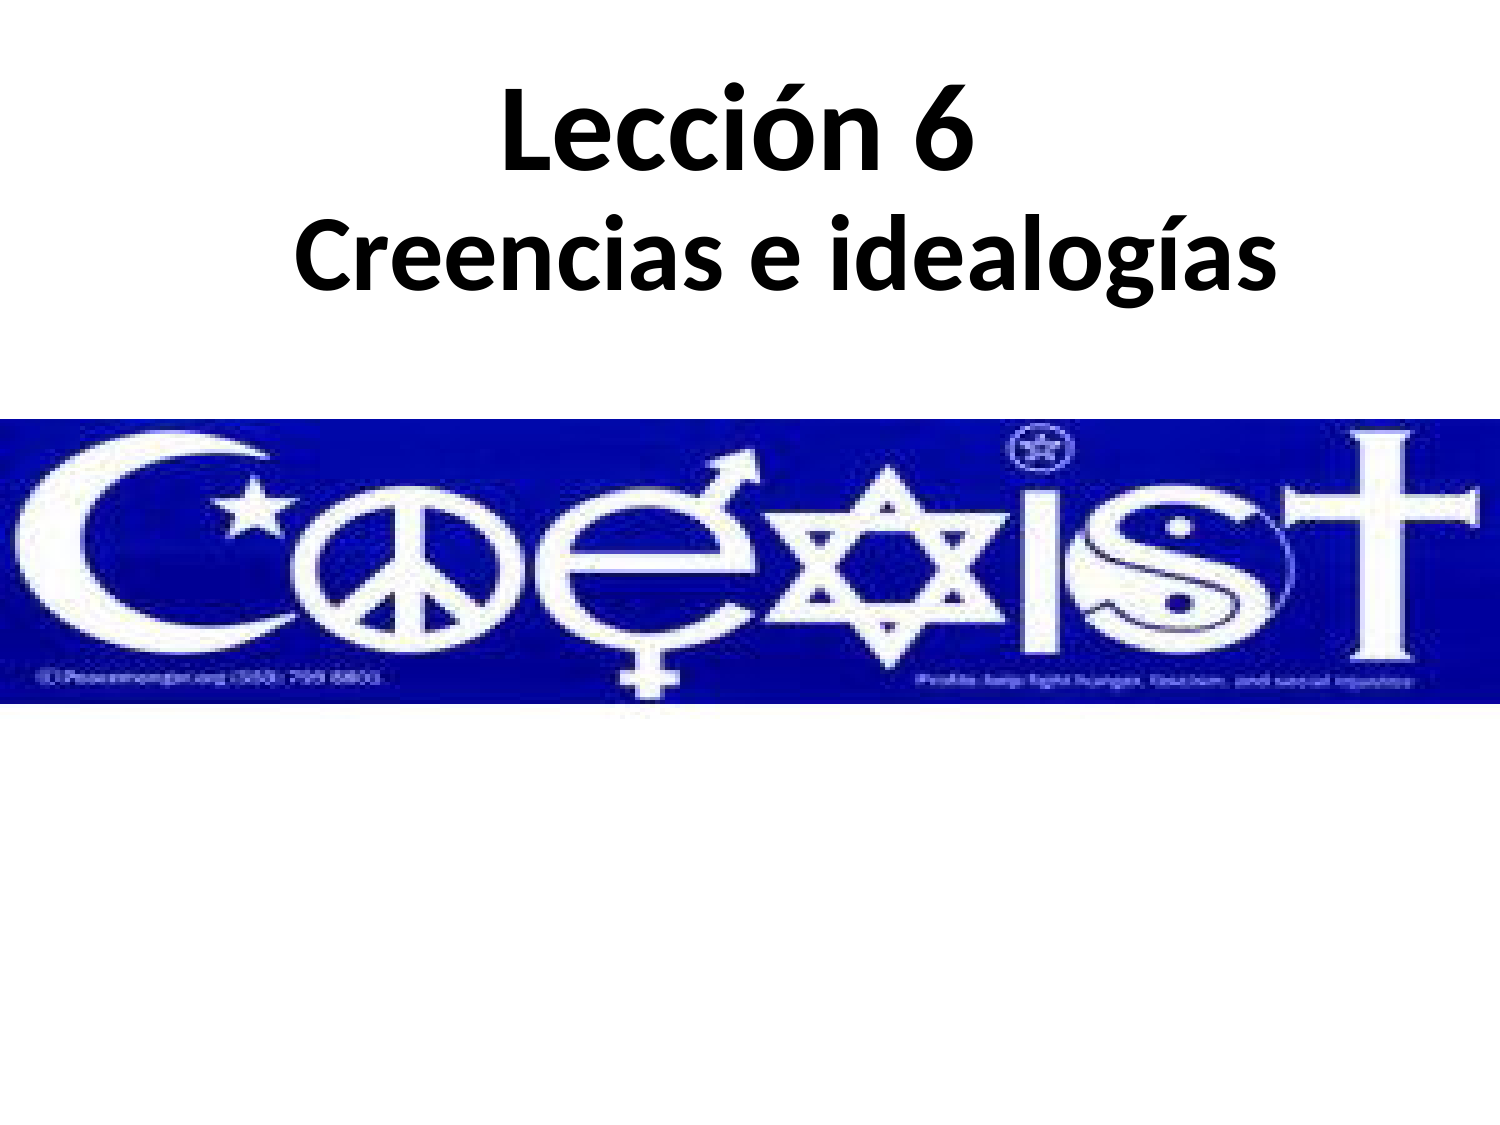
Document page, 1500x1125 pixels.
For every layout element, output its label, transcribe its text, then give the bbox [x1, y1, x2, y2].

subtitle Creencias e idealogías [262, 174, 1313, 463]
picture [0, 0, 1500, 1125]
title Lección 6 [99, 0, 1375, 242]
